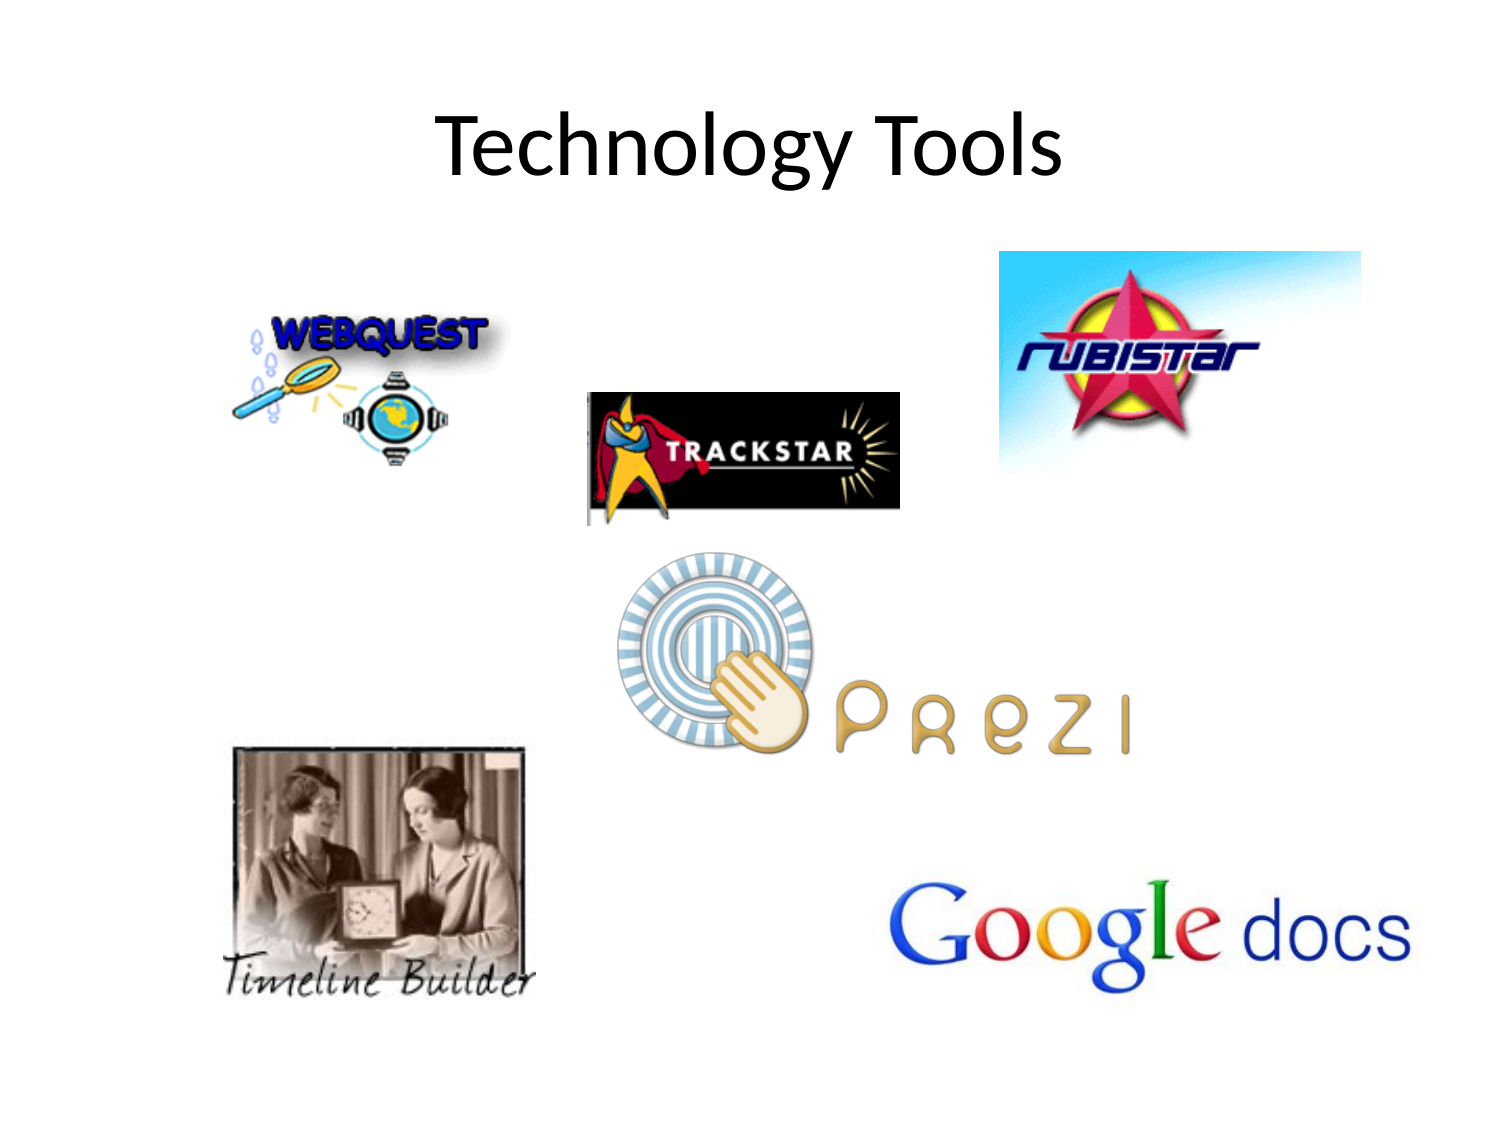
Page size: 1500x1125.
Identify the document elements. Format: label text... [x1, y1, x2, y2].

title Technology Tools [75, 45, 1425, 233]
picture [871, 787, 1429, 1088]
picture [223, 737, 537, 1001]
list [587, 392, 901, 526]
picture [614, 549, 1135, 776]
picture [212, 312, 537, 474]
picture [999, 251, 1362, 474]
